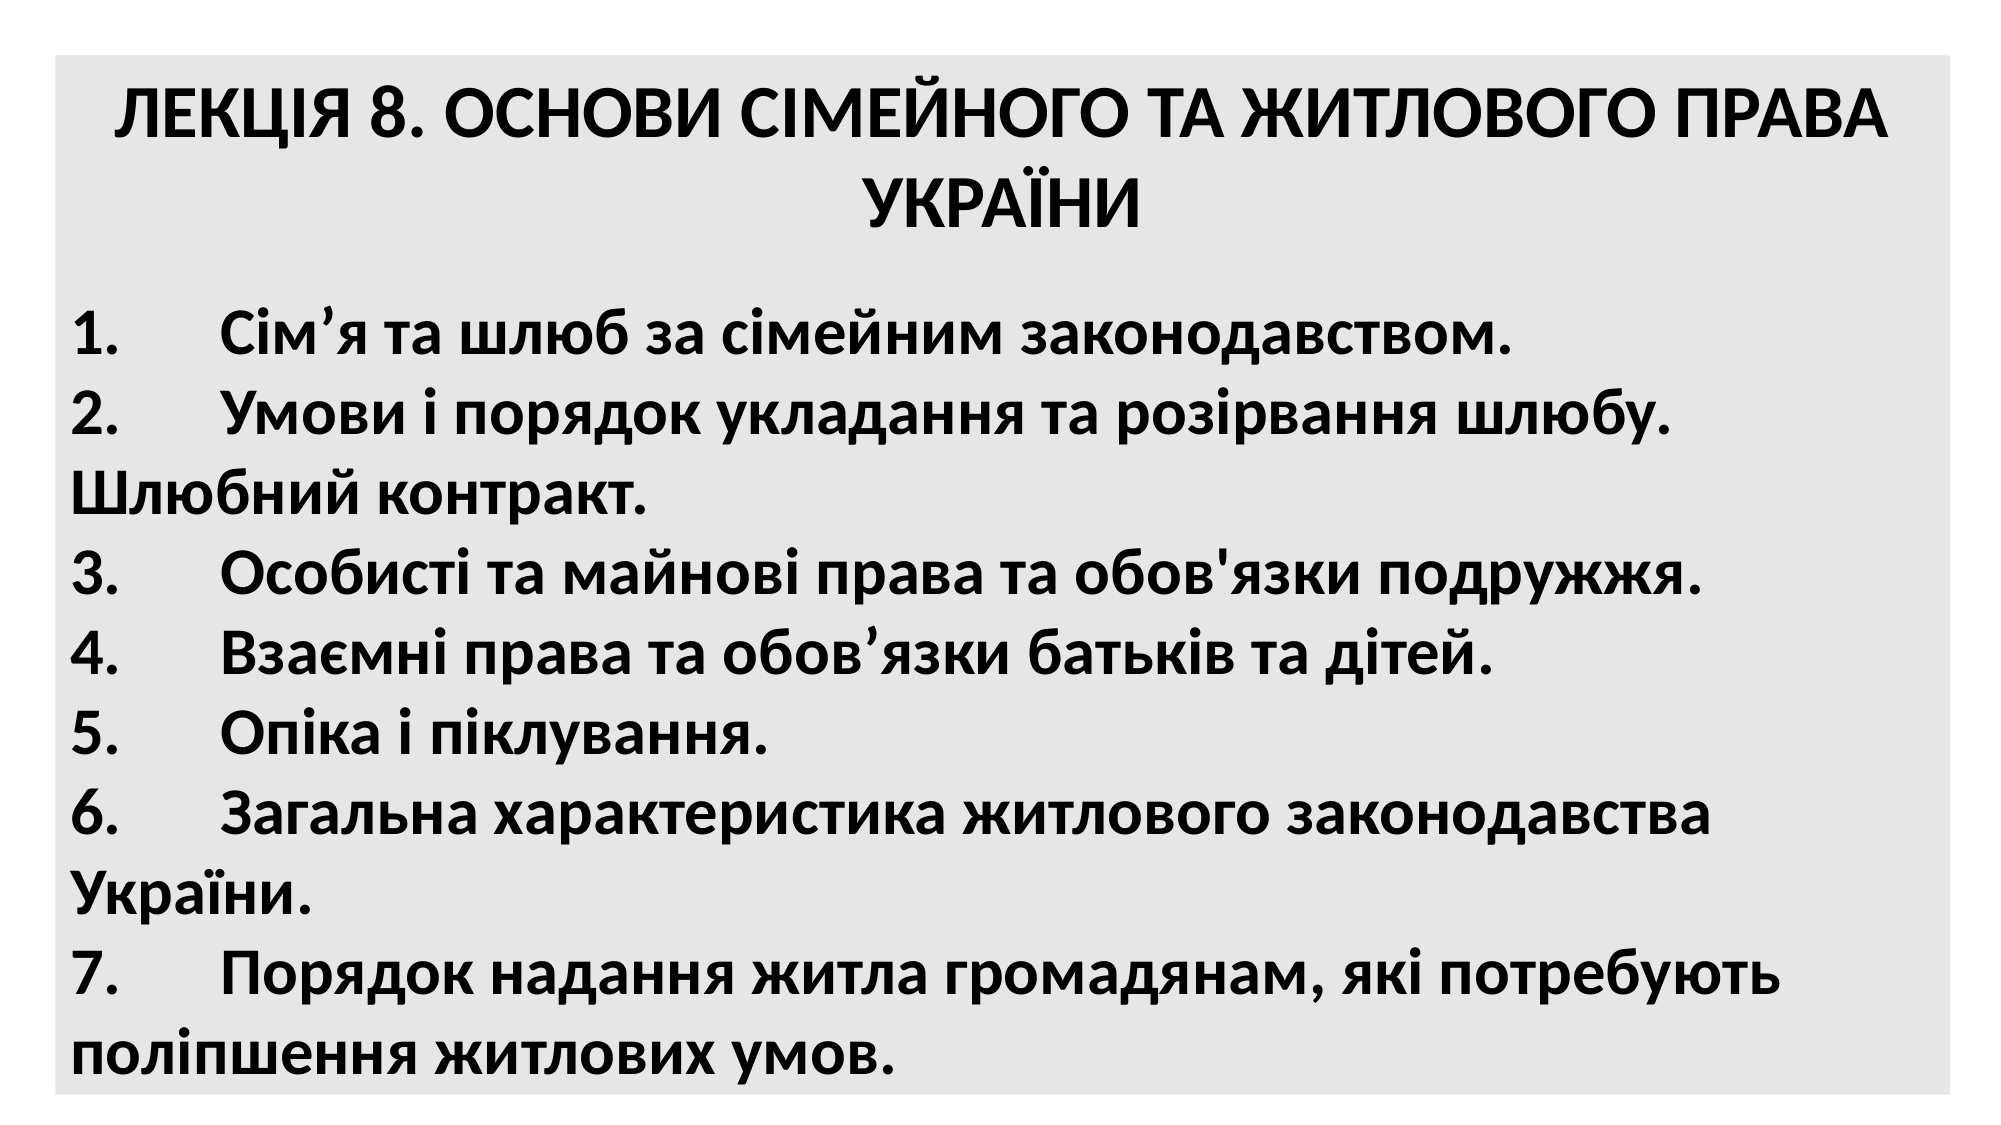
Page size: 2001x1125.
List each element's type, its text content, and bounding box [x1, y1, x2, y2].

text_box ЛЕКЦІЯ 8. ОСНОВИ СІМЕЙНОГО ТА ЖИТЛОВОГО ПРАВА УКРАЇНИ 1. Сім’я та шлюб за сімейним законодавством. 2. Умови і порядок укладання та розірвання шлюбу. Шлюбний контракт. 3. Особисті та майнові права та обов'язки подружжя. 4. Взаємні права та обов’язки батьків та дітей. 5. Опіка і піклування. 6. Загальна характеристика житлового законодавства України. 7. Порядок надання житла громадянам, які потребують поліпшення житлових умов. [55, 55, 1950, 1095]
